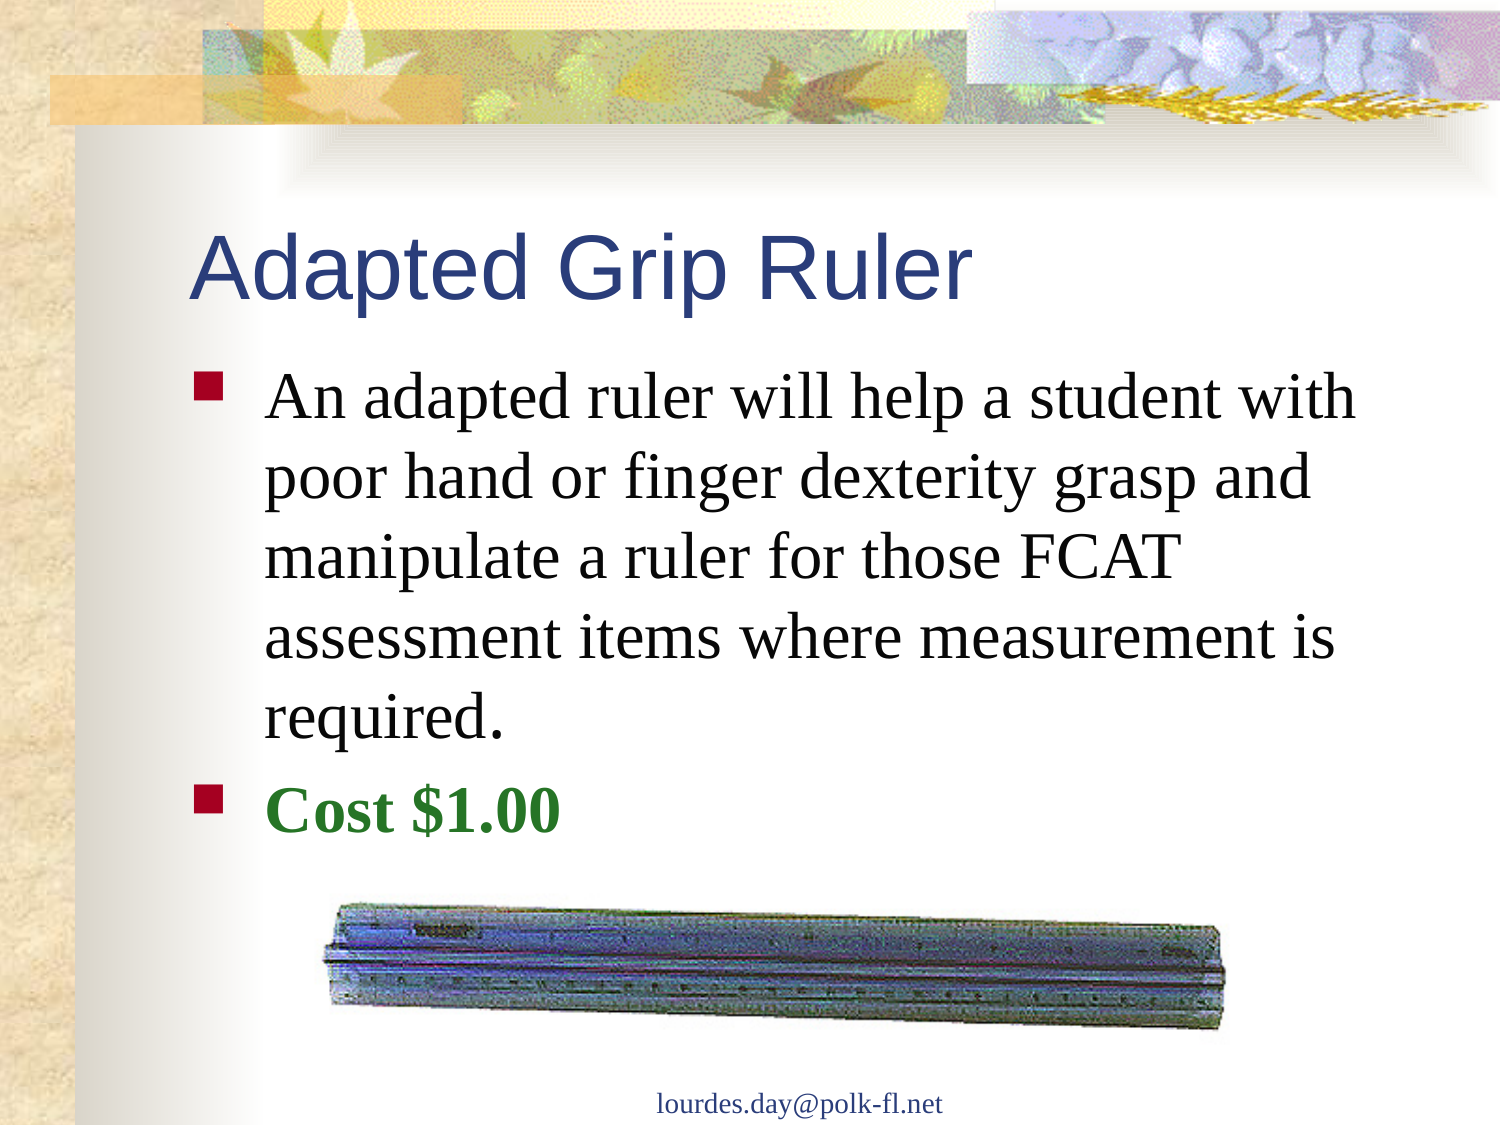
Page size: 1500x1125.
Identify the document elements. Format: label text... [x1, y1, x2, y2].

title Adapted Grip Ruler [174, 137, 1451, 326]
picture [299, 849, 1259, 1076]
list An adapted ruler will help a student with poor hand or finger dexterity grasp and manipulate a ruler for those FCAT assessment items where measurement is required. Cost $1.00 [174, 344, 1451, 1020]
footer lourdes.day@polk-fl.net [562, 1084, 1038, 1125]
picture [0, 0, 1500, 1125]
